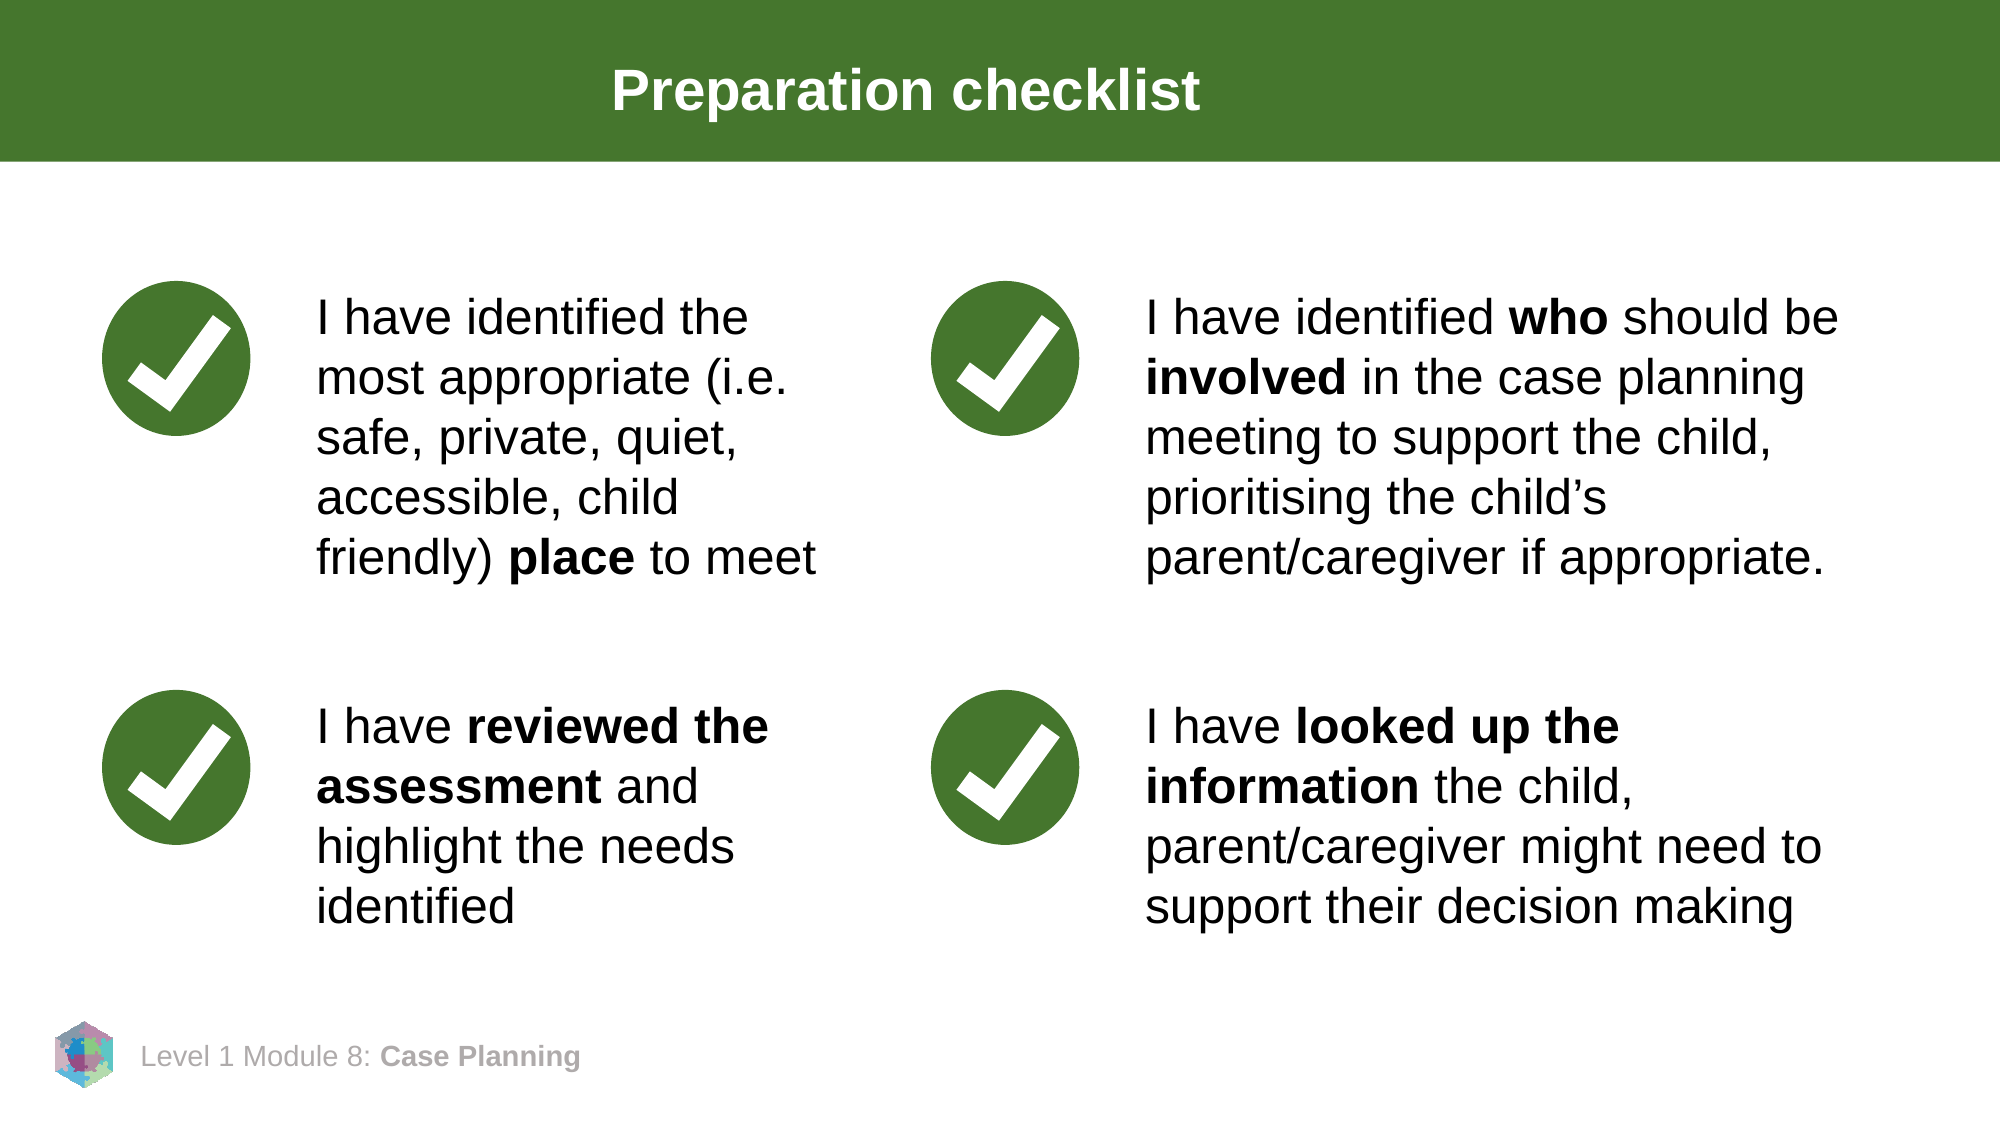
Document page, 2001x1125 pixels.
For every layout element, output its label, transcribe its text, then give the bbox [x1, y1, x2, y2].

text_box I have identified the most appropriate (i.e. safe, private, quiet, accessible, child friendly) place to meet [301, 276, 851, 592]
text_box I have identified who should be involved in the case planning meeting to support the child, prioritising the child’s parent/caregiver if appropriate. [1130, 276, 1898, 592]
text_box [930, 689, 1080, 845]
text_box I have looked up the information the child, parent/caregiver might need to support their decision making [1130, 685, 1898, 941]
picture [55, 1021, 113, 1088]
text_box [102, 689, 251, 845]
title Preparation checklist [66, 19, 1748, 163]
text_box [102, 280, 251, 436]
text_box I have reviewed the assessment and highlight the needs identified [301, 685, 851, 941]
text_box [930, 280, 1080, 436]
